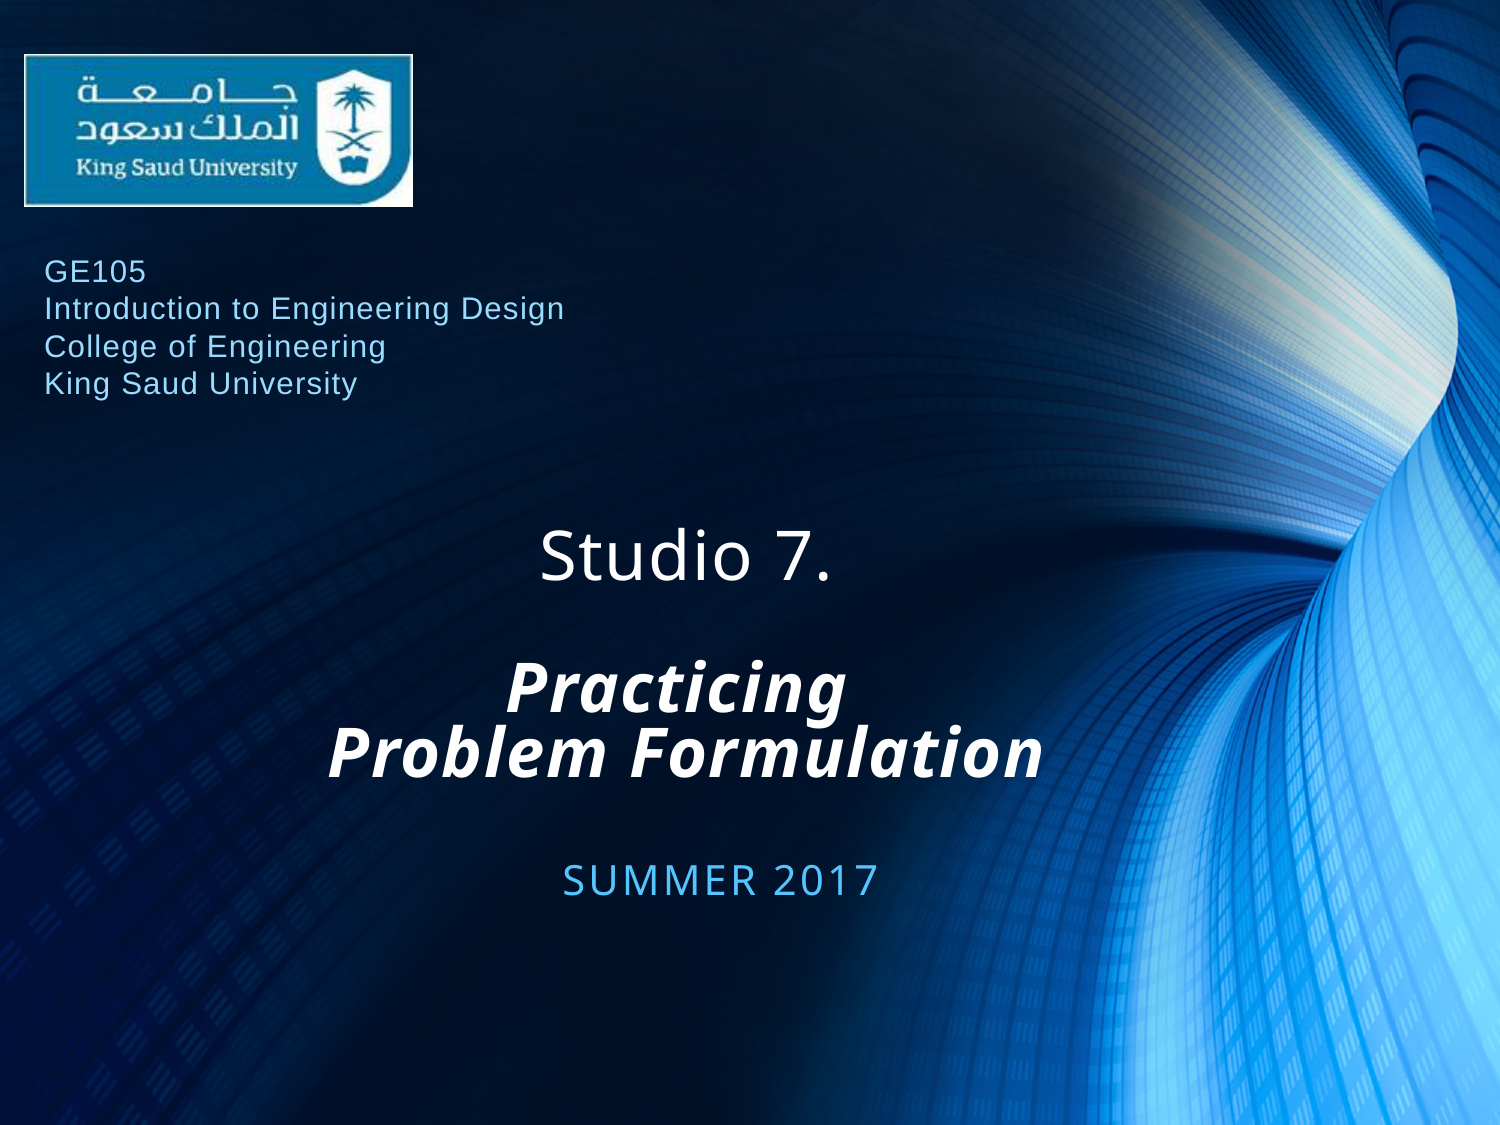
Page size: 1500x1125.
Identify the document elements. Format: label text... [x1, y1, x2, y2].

picture [0, 0, 1500, 1125]
text_box Summer 2017 [76, 852, 1365, 953]
title Studio 7. Practicing Problem Formulation [165, 515, 1210, 799]
text_box GE105 Introduction to Engineering Design College of Engineering King Saud University [29, 243, 592, 442]
